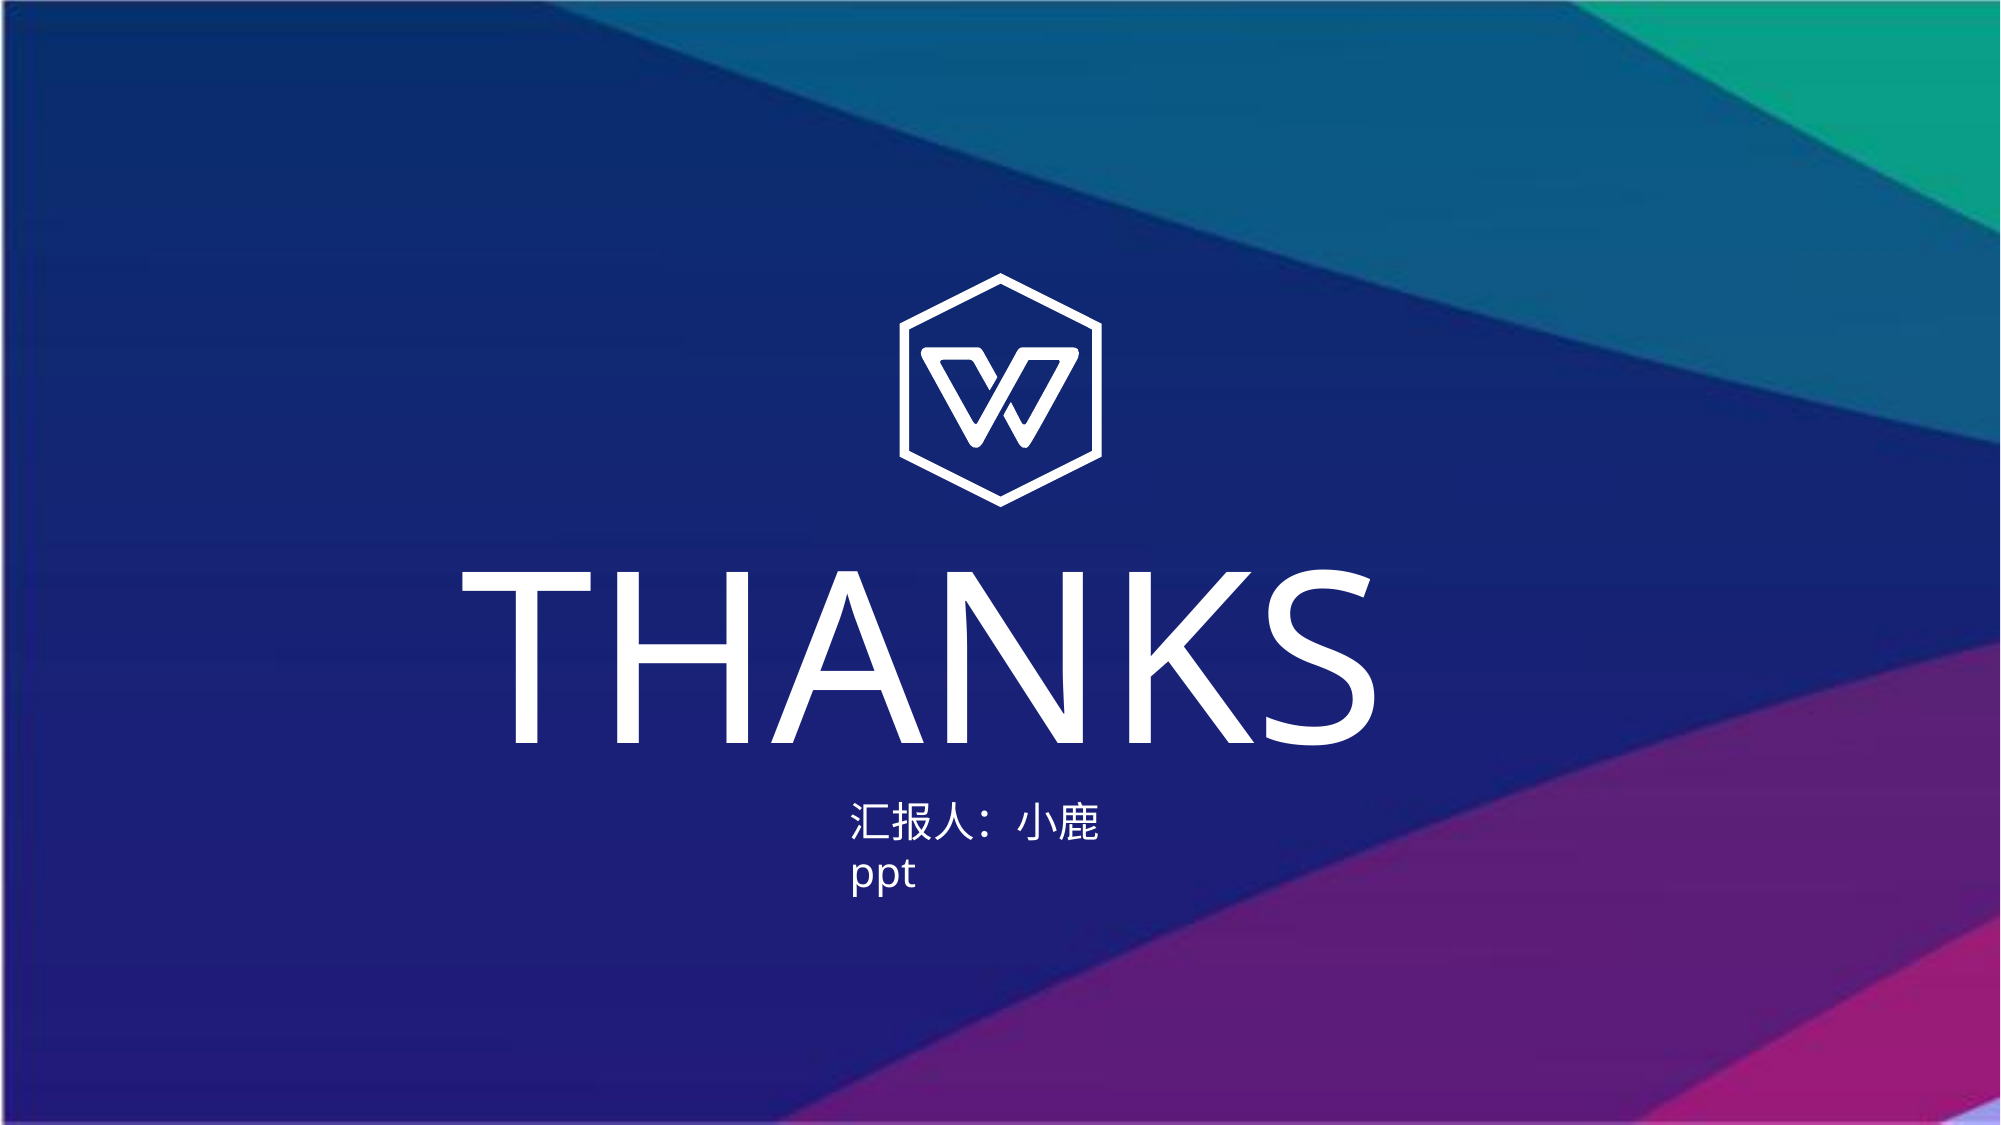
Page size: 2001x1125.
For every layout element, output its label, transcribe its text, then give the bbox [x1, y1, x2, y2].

text_box THANKS [446, 496, 1554, 799]
text_box 汇报人：小鹿ppt [834, 788, 1175, 904]
picture [0, 0, 2001, 1125]
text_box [904, 278, 1097, 502]
